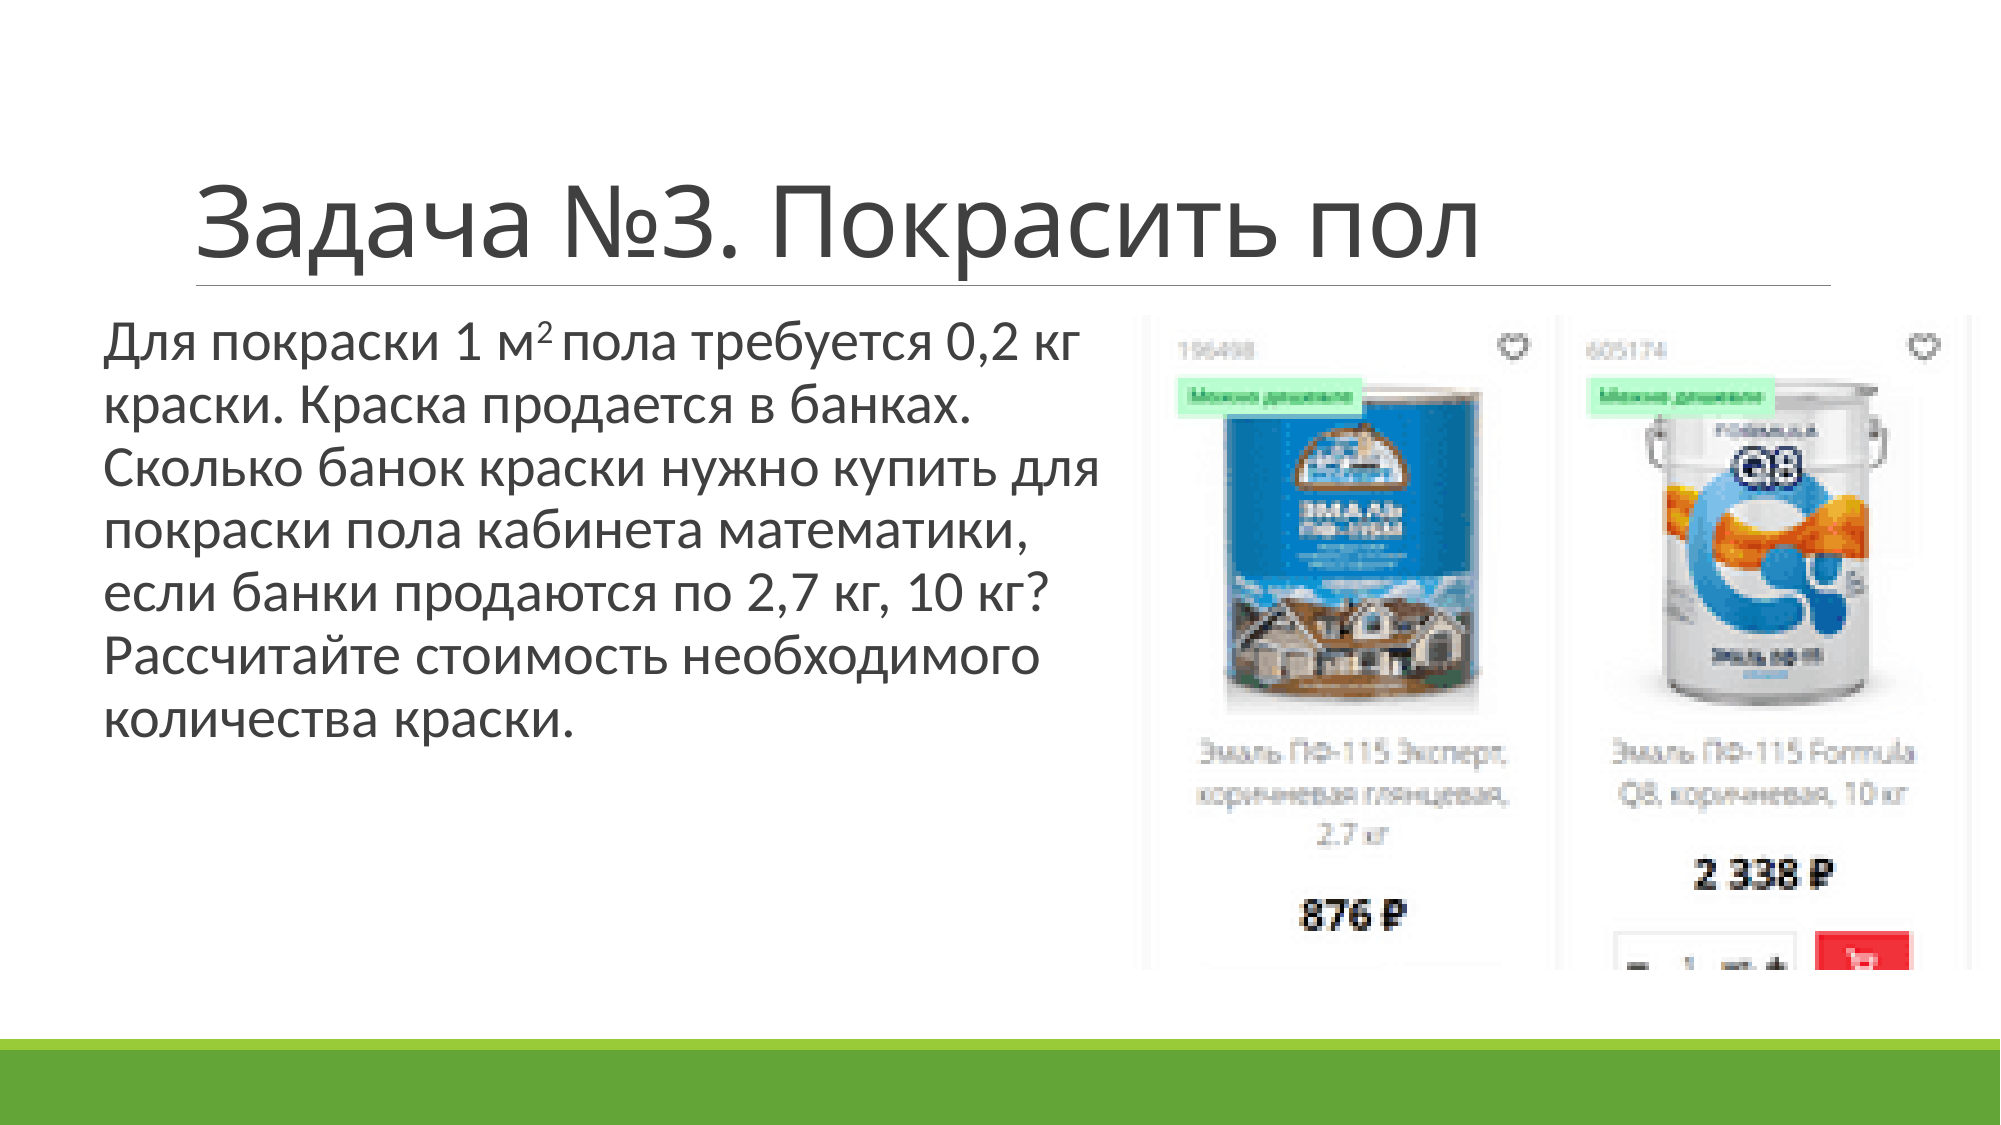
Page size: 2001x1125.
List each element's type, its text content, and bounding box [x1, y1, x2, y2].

picture [1106, 314, 1985, 970]
title Задача №3. Покрасить пол [180, 47, 1830, 285]
list Для покраски 1 м2 пола требуется 0,2 кг краски. Краска продается в банках. Сколько банок краски нужно купить для покраски пола кабинета математики, если банки продаются по 2,7 кг, 10 кг? Рассчитайте стоимость необходимого количества краски. [88, 302, 1108, 963]
